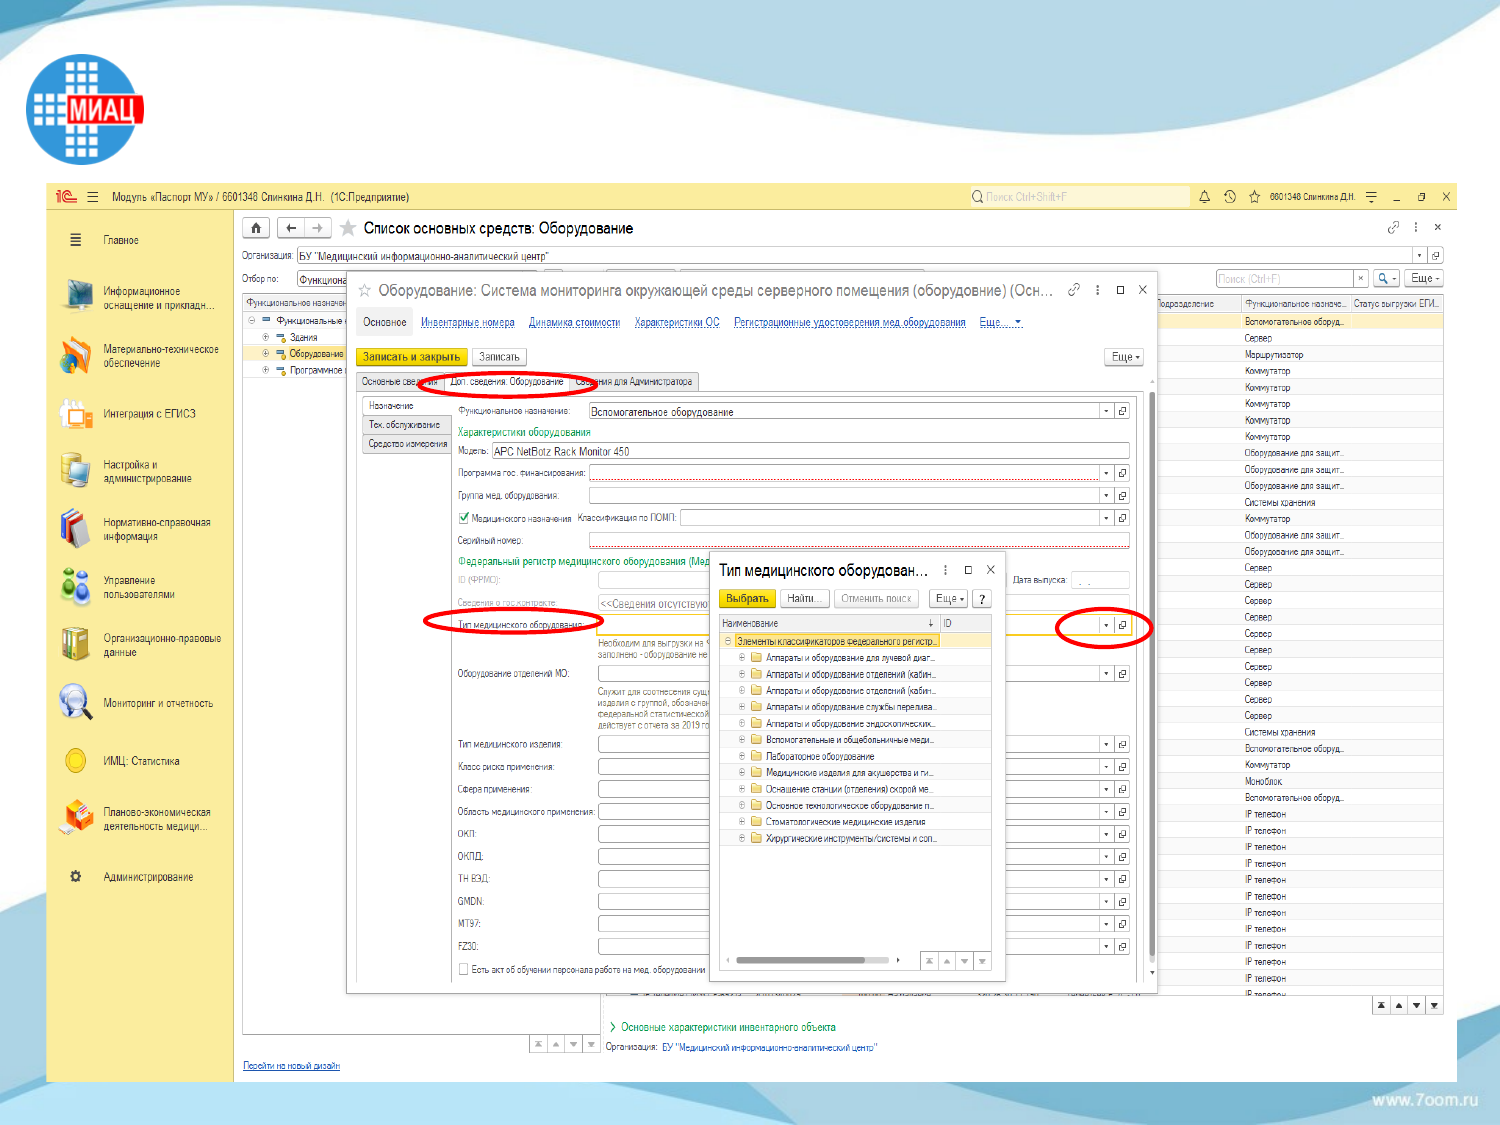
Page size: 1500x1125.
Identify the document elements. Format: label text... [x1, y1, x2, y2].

slide_number 7 [1074, 1090, 1425, 1103]
picture [0, 0, 1500, 1125]
